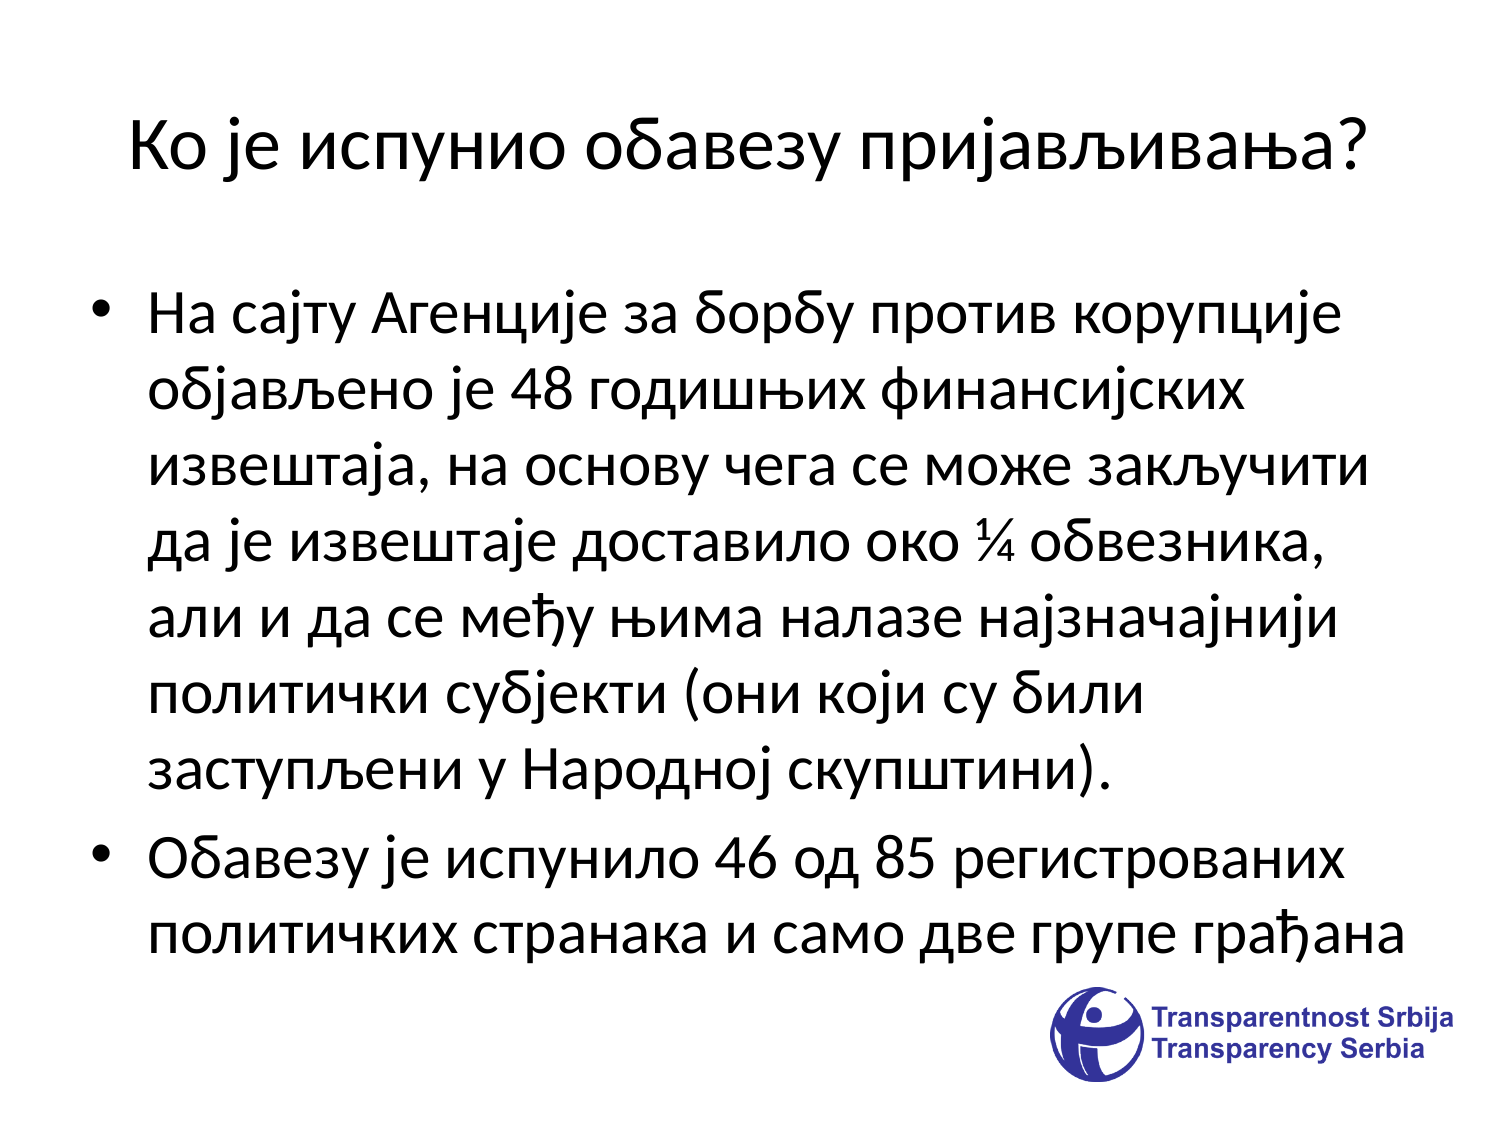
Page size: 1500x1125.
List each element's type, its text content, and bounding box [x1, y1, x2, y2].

title Ко је испунио обавезу пријављивања? [75, 45, 1425, 233]
list На сајту Агенције за борбу против корупције објављено је 48 годишњих финансијских извештаја, на основу чега се може закључити да је извештаје доставило око ¼ обвезника, али и да се међу њима налазе најзначајнији политички субјекти (они који су били заступљени у Народној скупштини). Обавезу је испунило 46 од 85 регистрованих политичких странака и само две групе грађана [75, 262, 1425, 1005]
picture [1050, 987, 1453, 1082]
